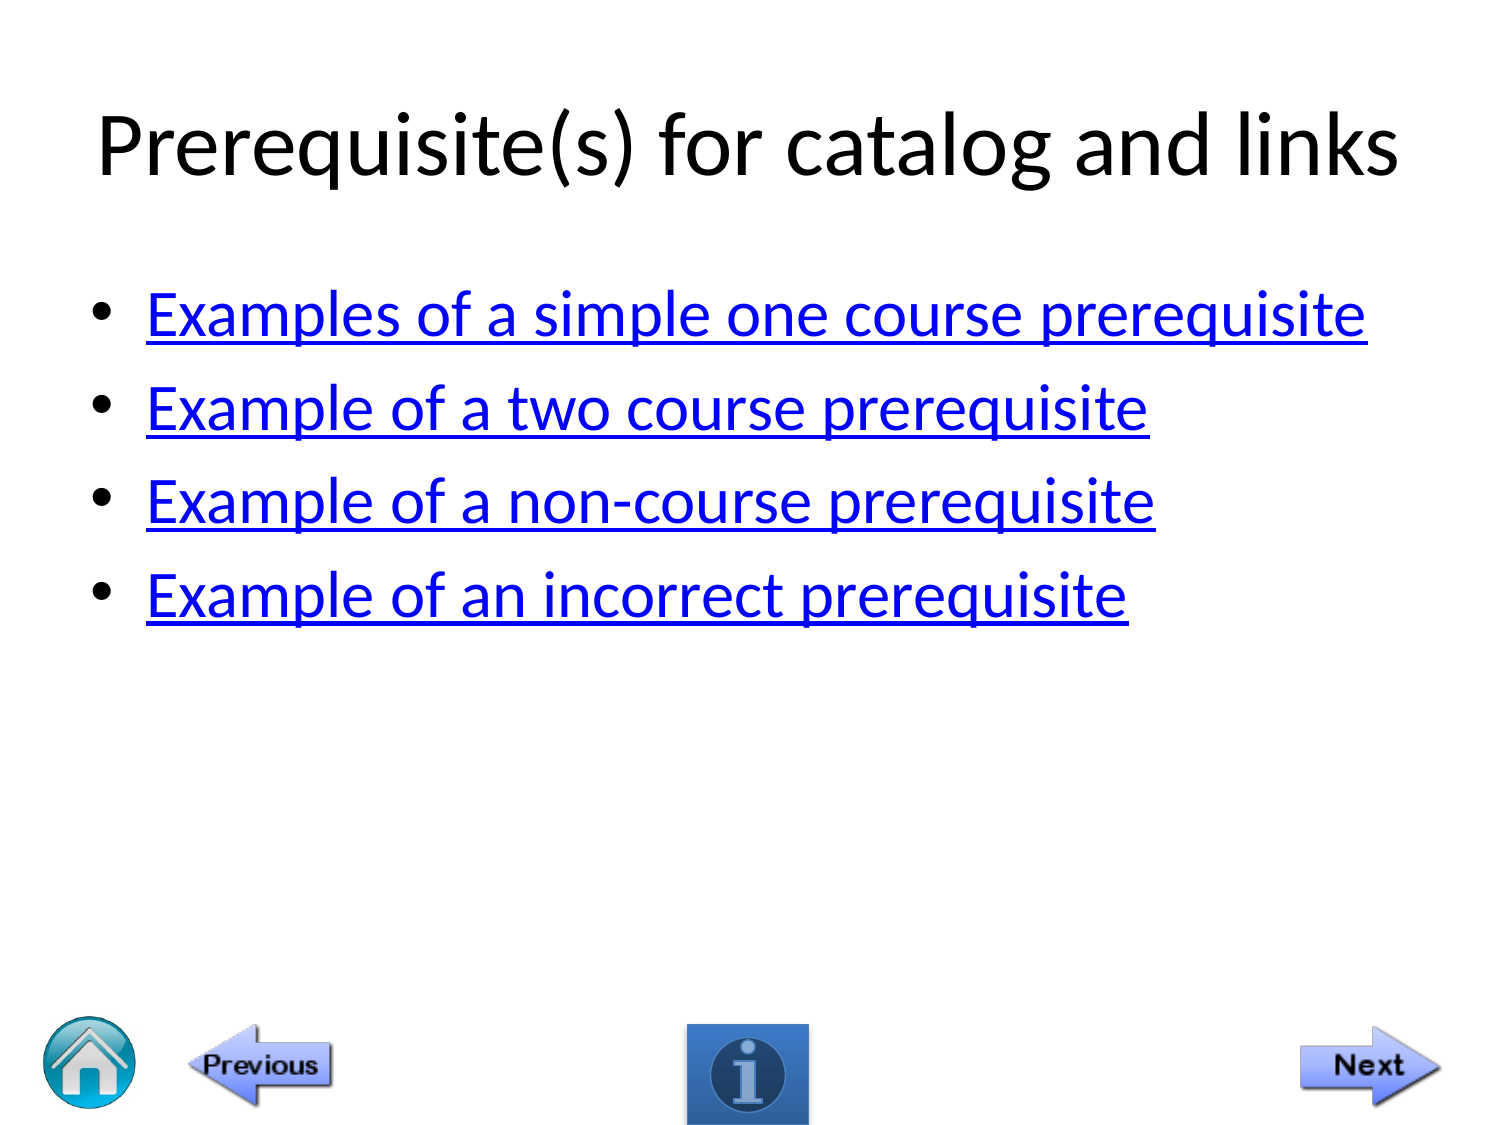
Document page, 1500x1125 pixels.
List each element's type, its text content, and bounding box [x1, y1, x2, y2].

picture [187, 1023, 338, 1113]
title Prerequisite(s) for catalog and links [75, 45, 1425, 233]
picture [37, 1009, 141, 1113]
picture [1299, 1025, 1447, 1113]
list Examples of a simple one course prerequisite Example of a two course prerequisite Example of a non-course prerequisite Example of an incorrect prerequisite [75, 262, 1425, 1005]
text_box [687, 1024, 809, 1125]
